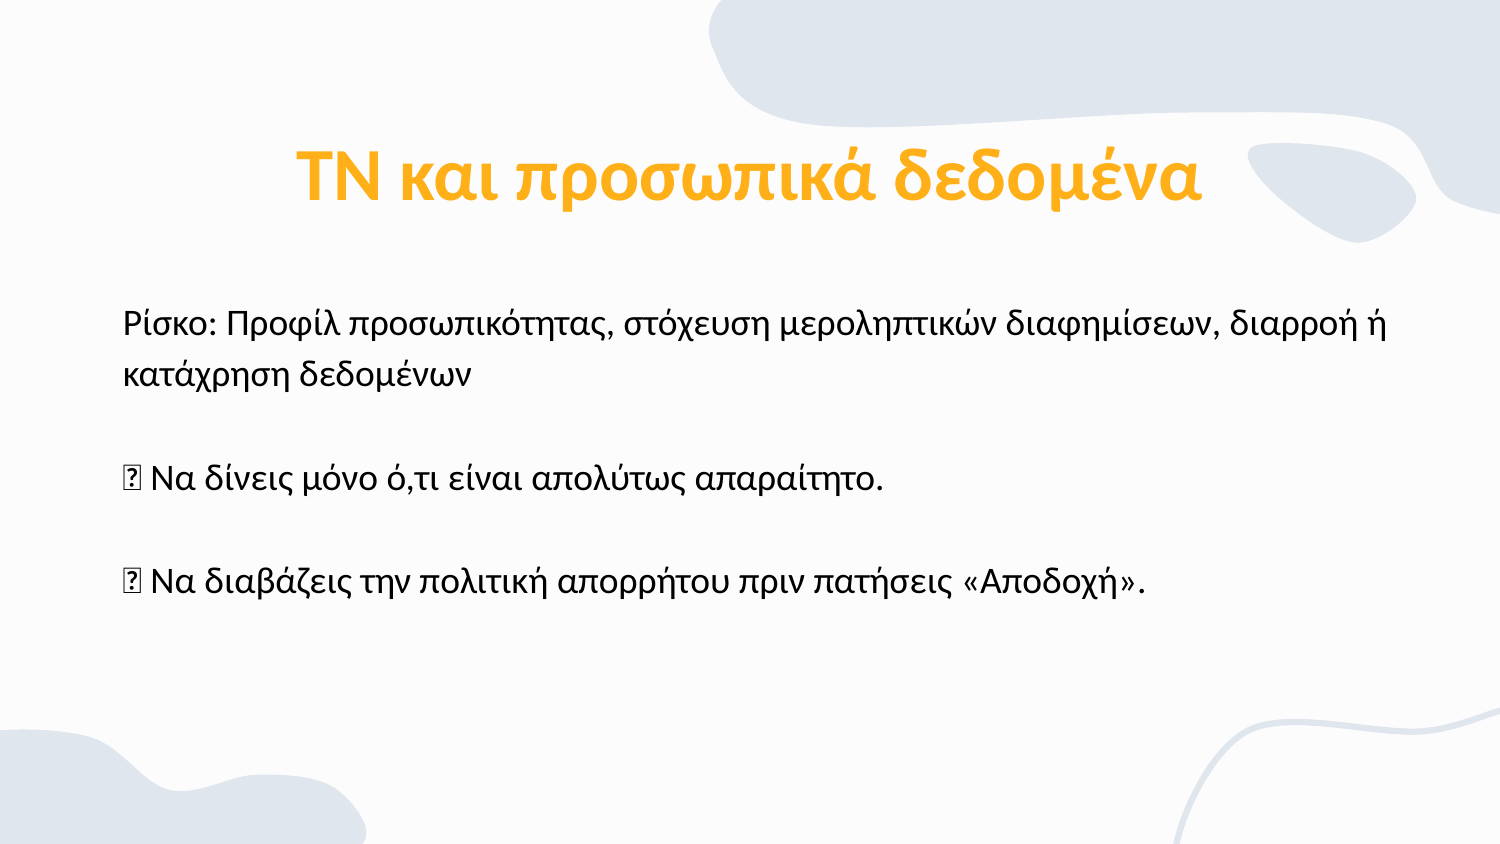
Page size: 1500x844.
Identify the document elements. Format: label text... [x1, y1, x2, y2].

title Ρίσκο: Προφίλ προσωπικότητας, στόχευση μεροληπτικών διαφημίσεων, διαρροή ή κατάχρηση δεδομένων 🛑 Να δίνεις μόνο ό,τι είναι απολύτως απαραίτητο. 🧠 Να διαβάζεις την πολιτική απορρήτου πριν πατήσεις «Αποδοχή». [107, 275, 1469, 527]
text_box ΤΝ και προσωπικά δεδομένα [0, 117, 1500, 223]
